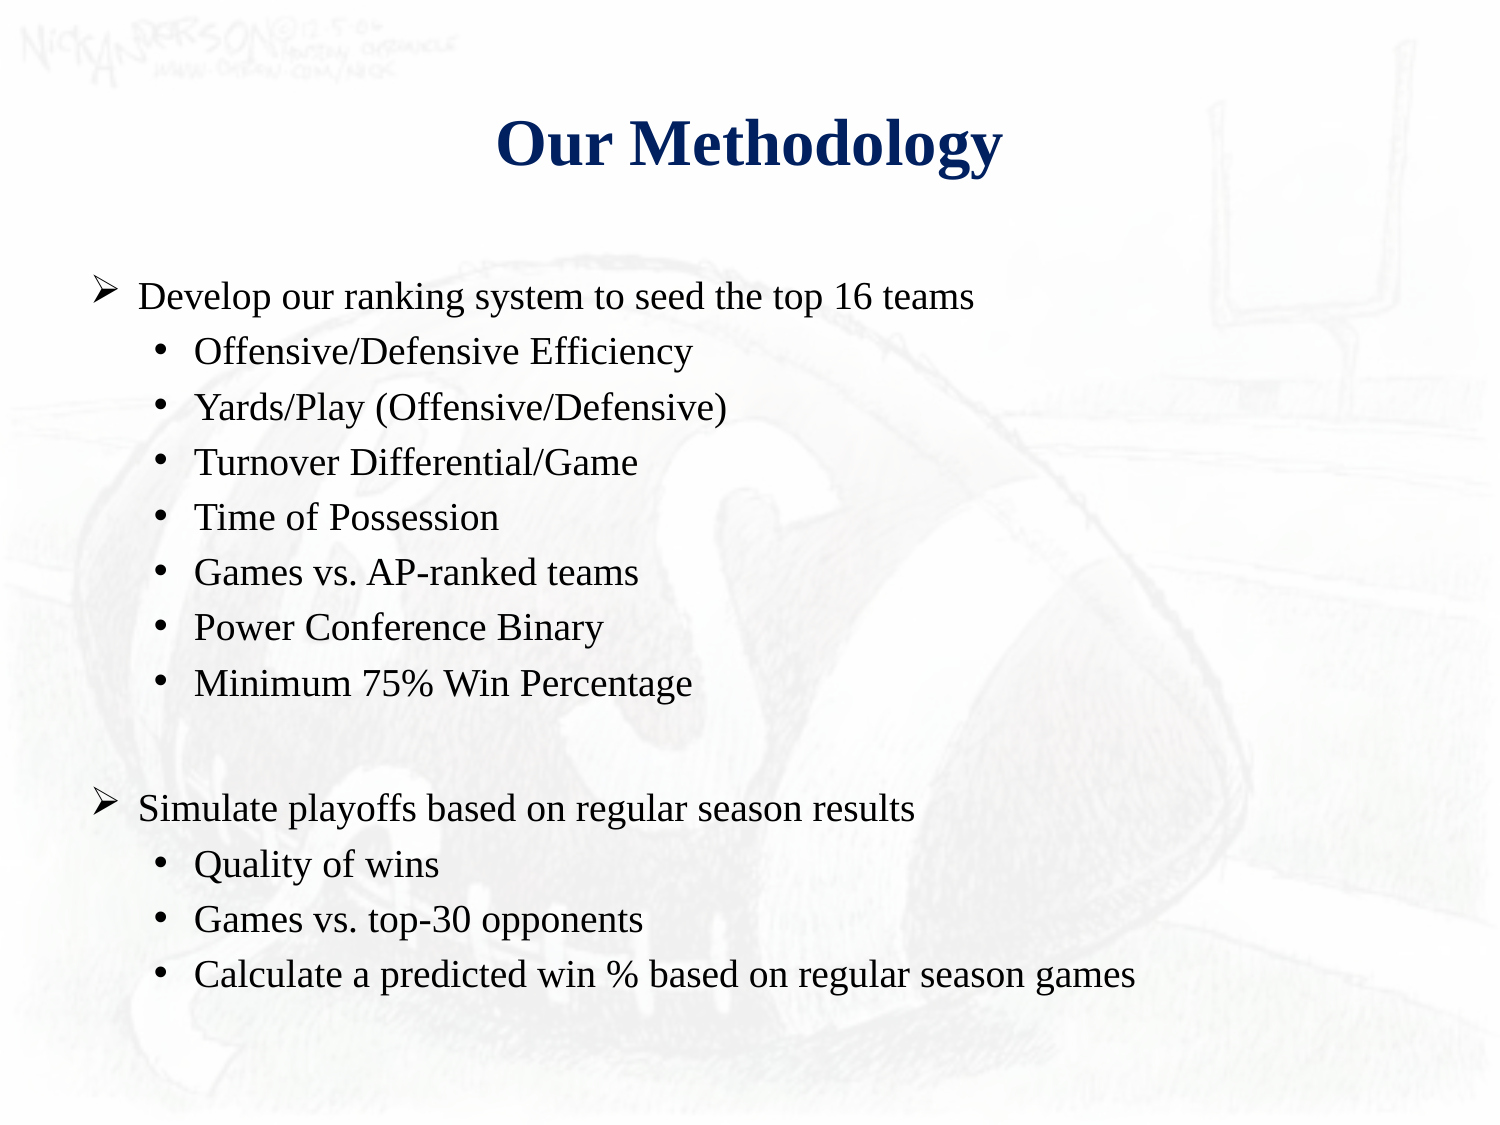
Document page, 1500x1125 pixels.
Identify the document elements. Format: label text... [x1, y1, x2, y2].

title Our Methodology [75, 45, 1425, 233]
list Develop our ranking system to seed the top 16 teams Offensive/Defensive Efficiency Yards/Play (Offensive/Defensive) Turnover Differential/Game Time of Possession Games vs. AP-ranked teams Power Conference Binary Minimum 75% Win Percentage Simulate playoffs based on regular season results Quality of wins Games vs. top-30 opponents Calculate a predicted win % based on regular season games [75, 262, 1425, 1005]
